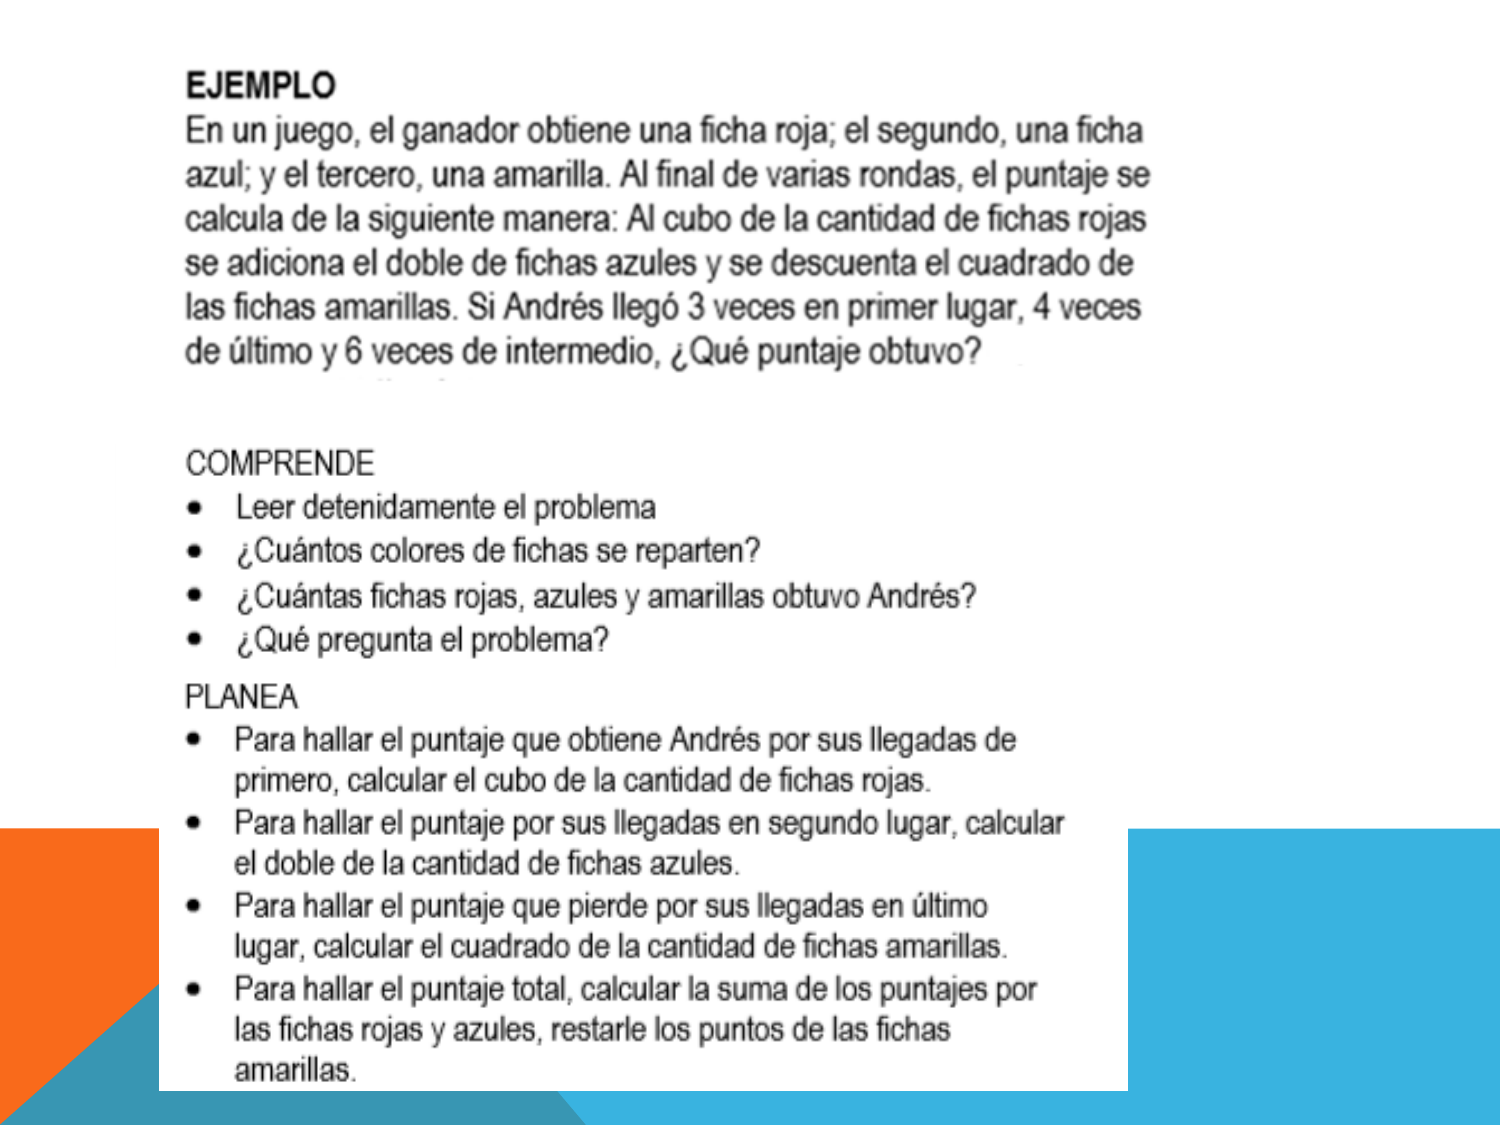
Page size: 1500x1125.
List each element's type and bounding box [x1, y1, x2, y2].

picture [181, 66, 1170, 398]
picture [113, 444, 1129, 1091]
